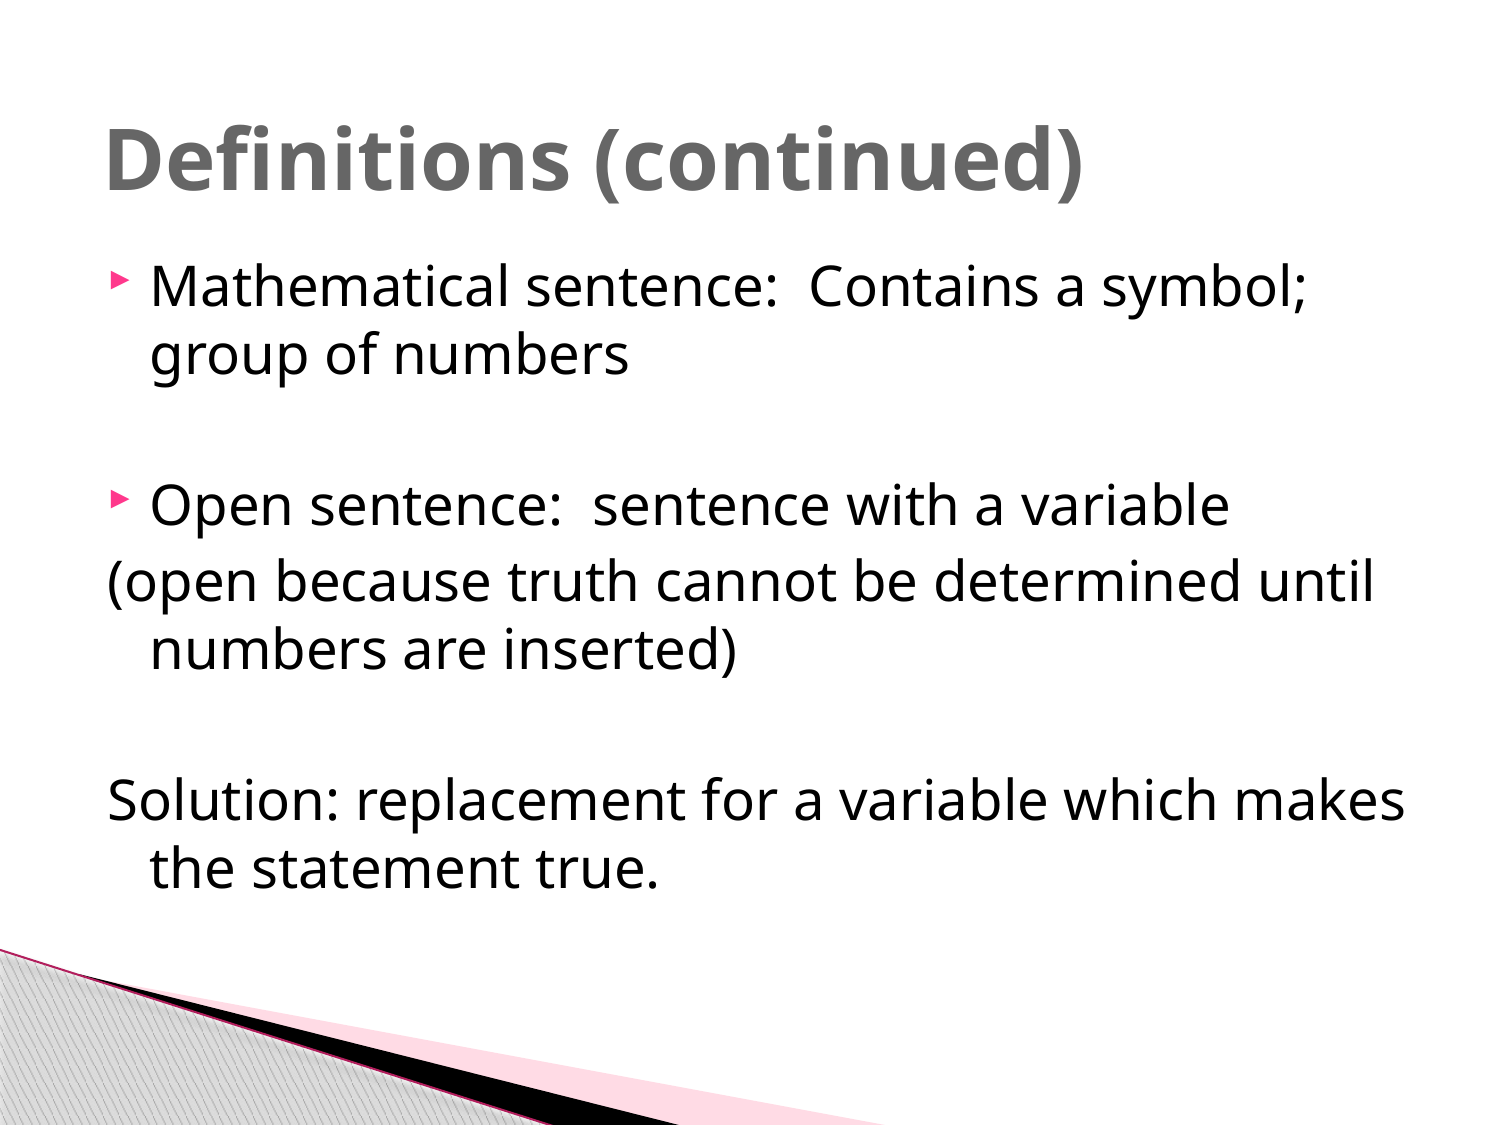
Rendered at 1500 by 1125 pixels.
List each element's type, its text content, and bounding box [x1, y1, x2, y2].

list Mathematical sentence: Contains a symbol; group of numbers Open sentence: sentence with a variable (open because truth cannot be determined until numbers are inserted) Solution: replacement for a variable which makes the statement true. [75, 243, 1425, 986]
title Definitions (continued) [87, 62, 1438, 250]
